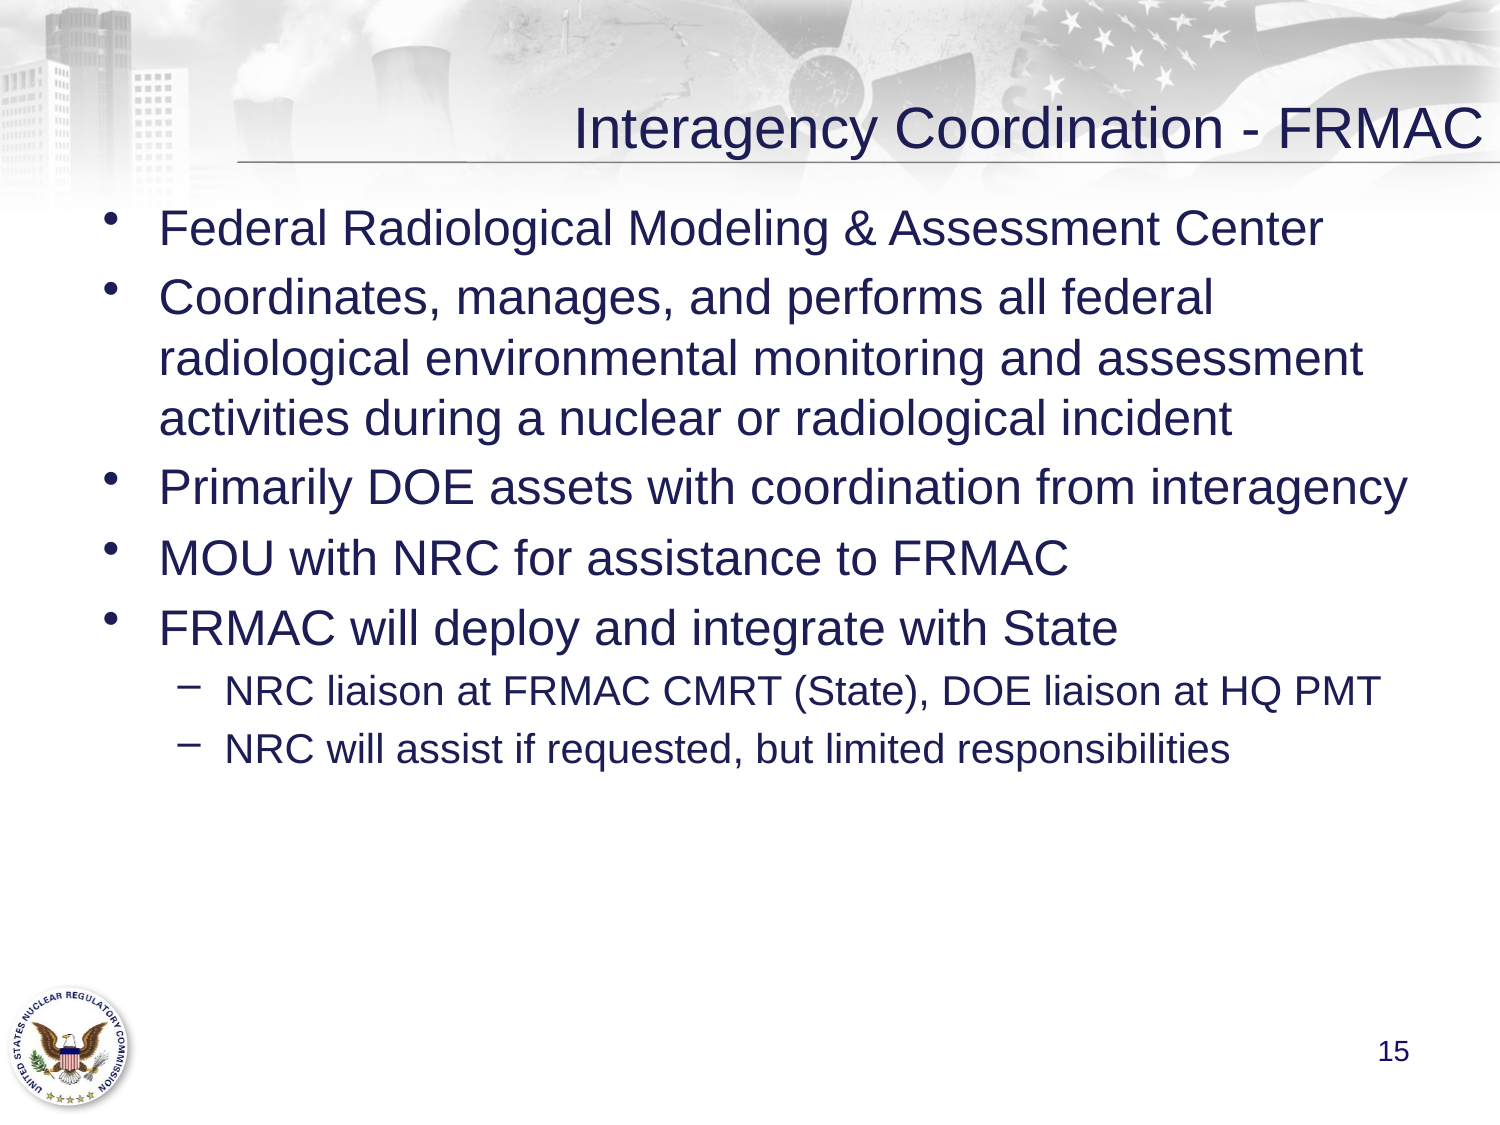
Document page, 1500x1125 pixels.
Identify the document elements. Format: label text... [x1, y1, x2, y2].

title Interagency Coordination - FRMAC [24, 73, 1500, 178]
list Federal Radiological Modeling & Assessment Center Coordinates, manages, and performs all federal radiological environmental monitoring and assessment activities during a nuclear or radiological incident Primarily DOE assets with coordination from interagency MOU with NRC for assistance to FRMAC FRMAC will deploy and integrate with State NRC liaison at FRMAC CMRT (State), DOE liaison at HQ PMT NRC will assist if requested, but limited responsibilities [87, 187, 1494, 1006]
slide_number 15 [1074, 1024, 1426, 1103]
picture [9, 987, 128, 1106]
